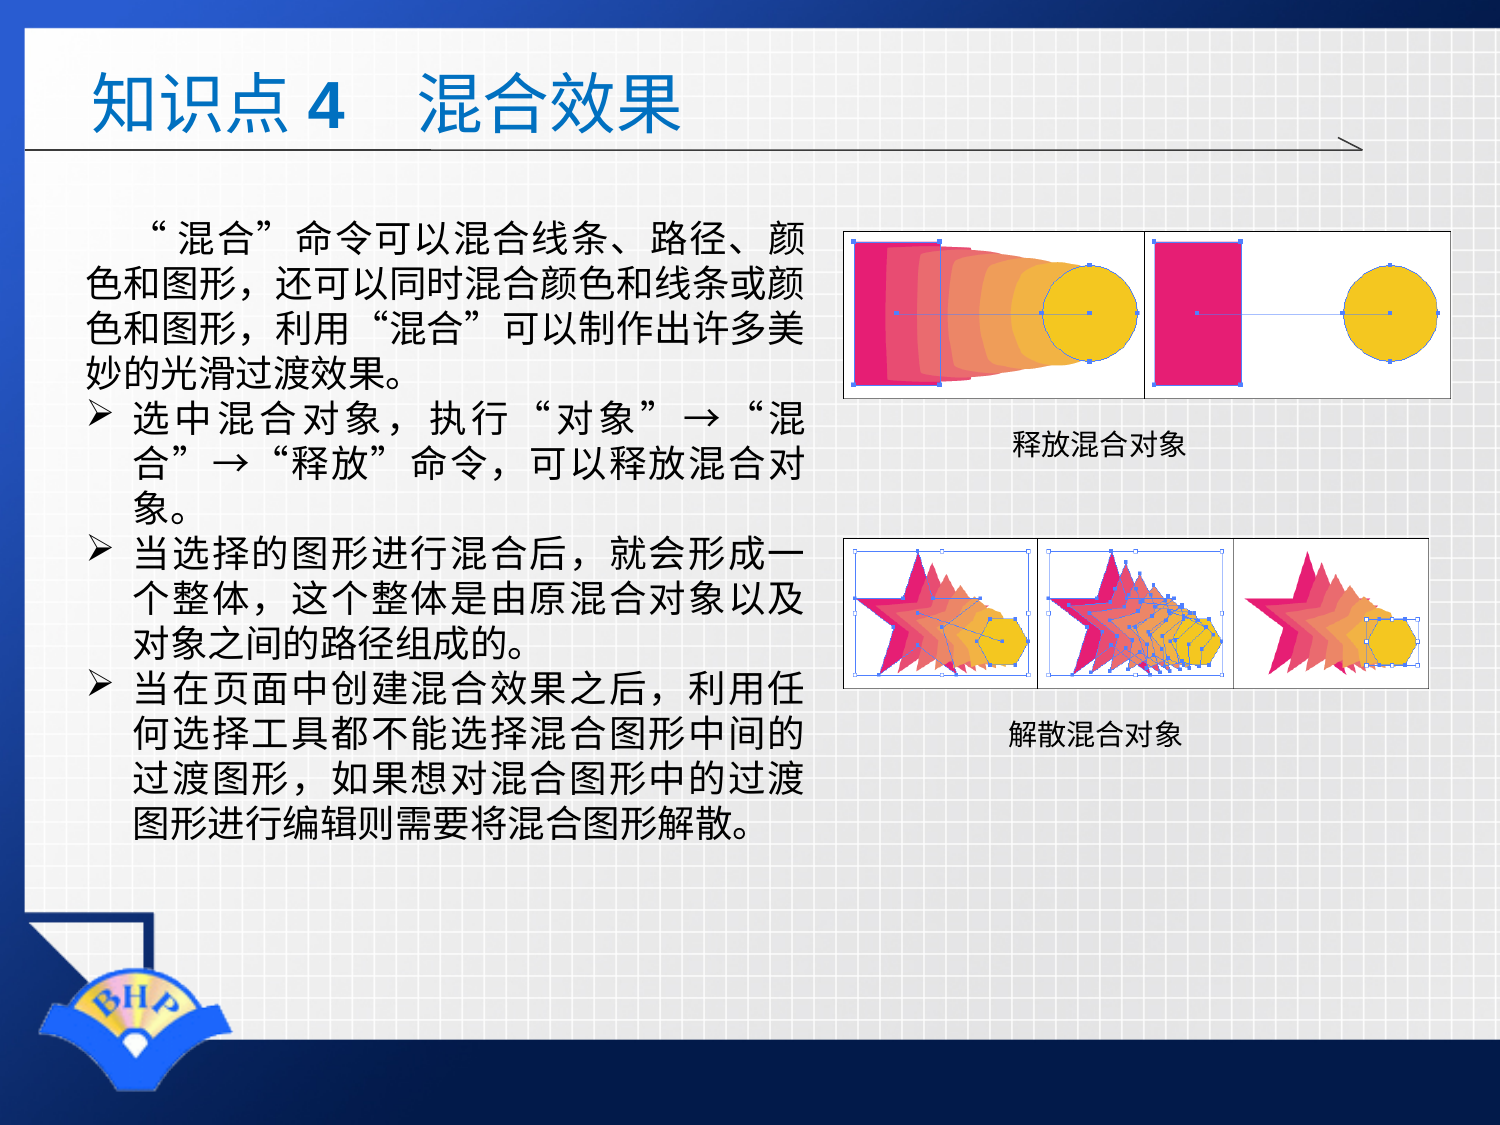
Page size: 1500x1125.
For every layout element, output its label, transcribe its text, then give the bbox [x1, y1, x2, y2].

text_box 知识点4 混合效果 [76, 54, 715, 208]
text_box “混合”命令可以混合线条、路径、颜色和图形，还可以同时混合颜色和线条或颜色和图形，利用“混合”可以制作出许多美妙的光滑过渡效果。 选中混合对象，执行“对象”→“混合”→“释放”命令，可以释放混合对象。 当选择的图形进行混合后，就会形成一个整体，这个整体是由原混合对象以及对象之间的路径组成的。 当在页面中创建混合效果之后，利用任何选择工具都不能选择混合图形中间的过渡图形，如果想对混合图形中的过渡图形进行编辑则需要将混合图形解散。 [70, 208, 821, 898]
text_box 释放混合对象 [997, 418, 1341, 469]
text_box 解散混合对象 [993, 709, 1301, 759]
picture [0, 0, 1500, 1125]
